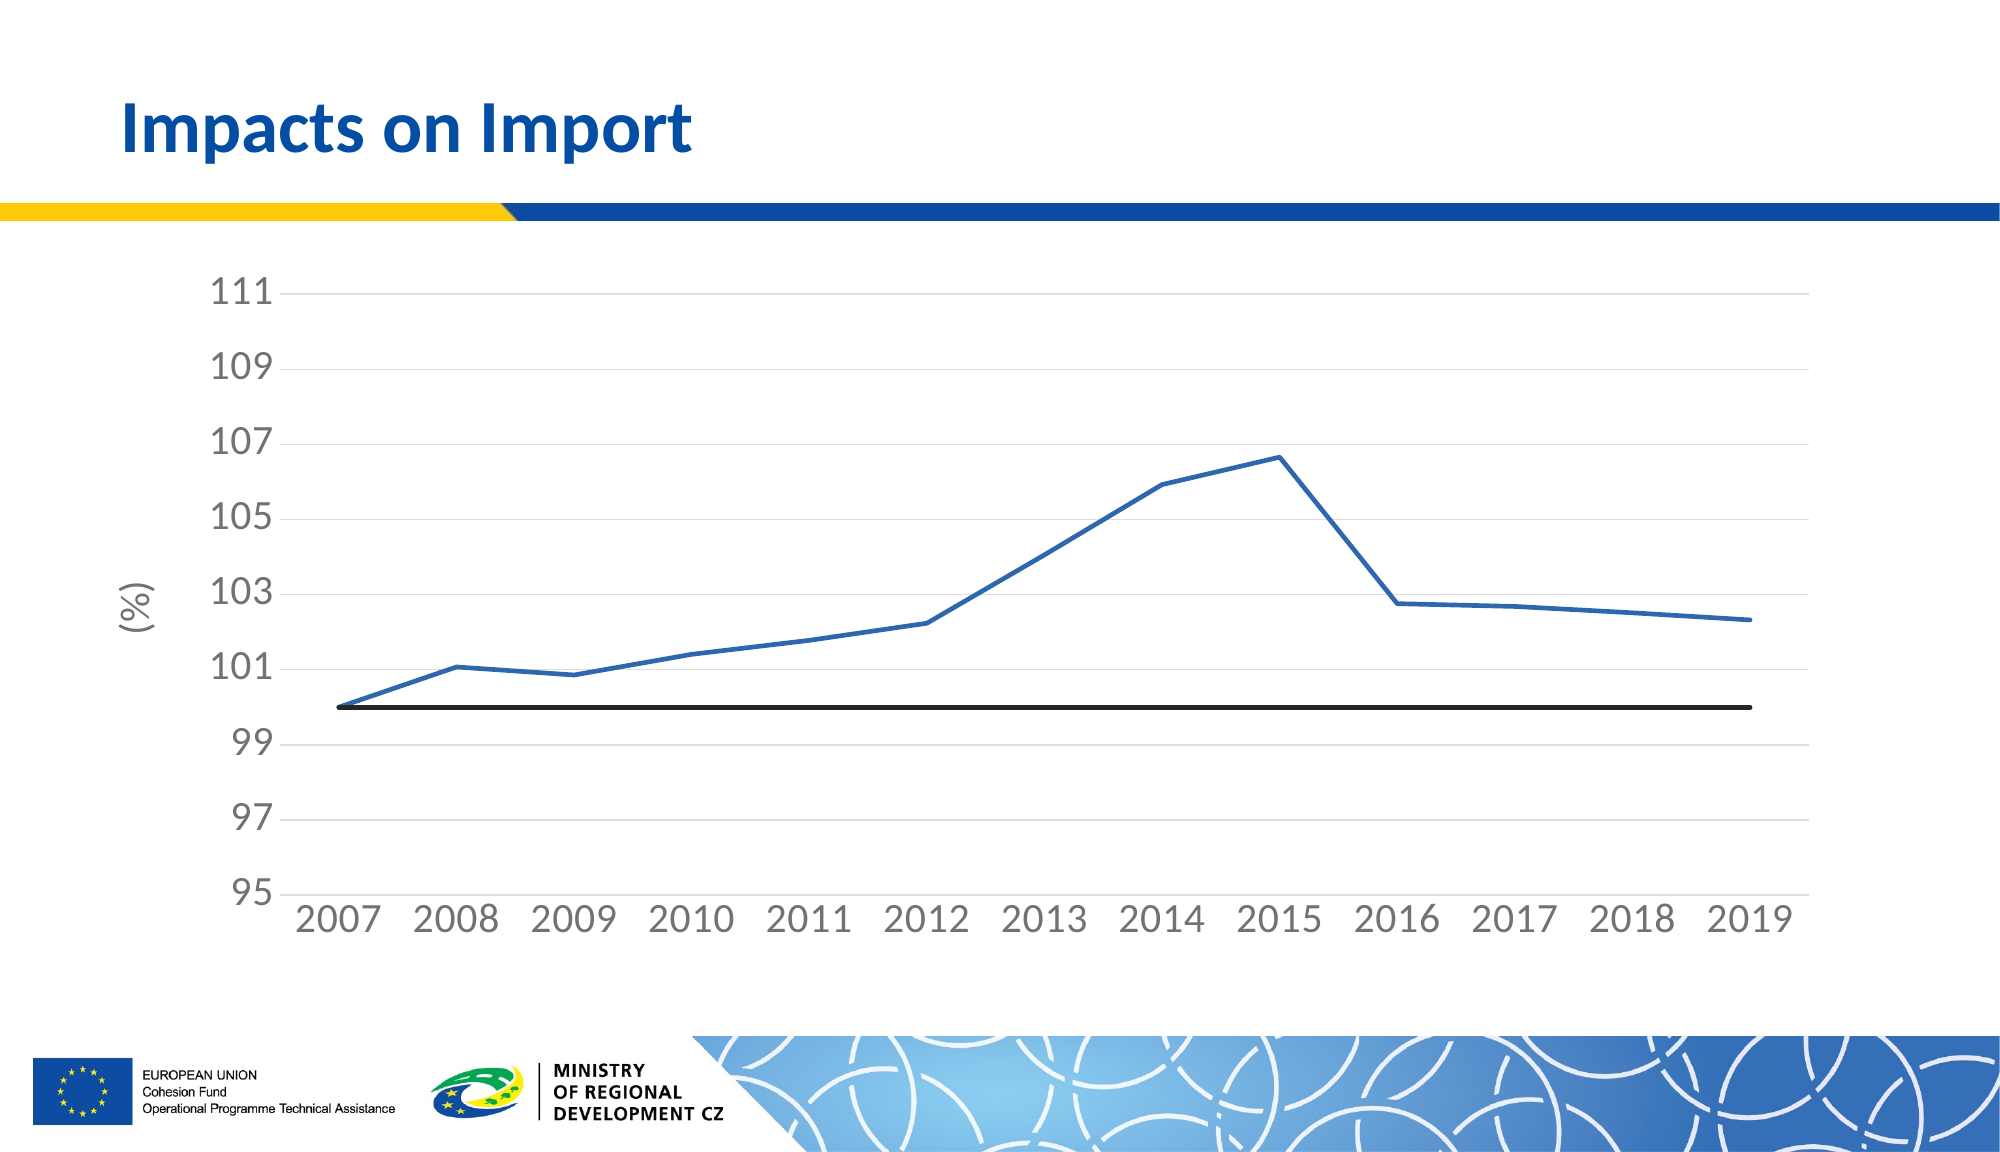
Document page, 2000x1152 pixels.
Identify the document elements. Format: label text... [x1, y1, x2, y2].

picture [0, 1036, 2000, 1152]
chart [99, 268, 1900, 1030]
title Impacts on Import [99, 46, 1900, 198]
picture [0, 203, 2000, 221]
